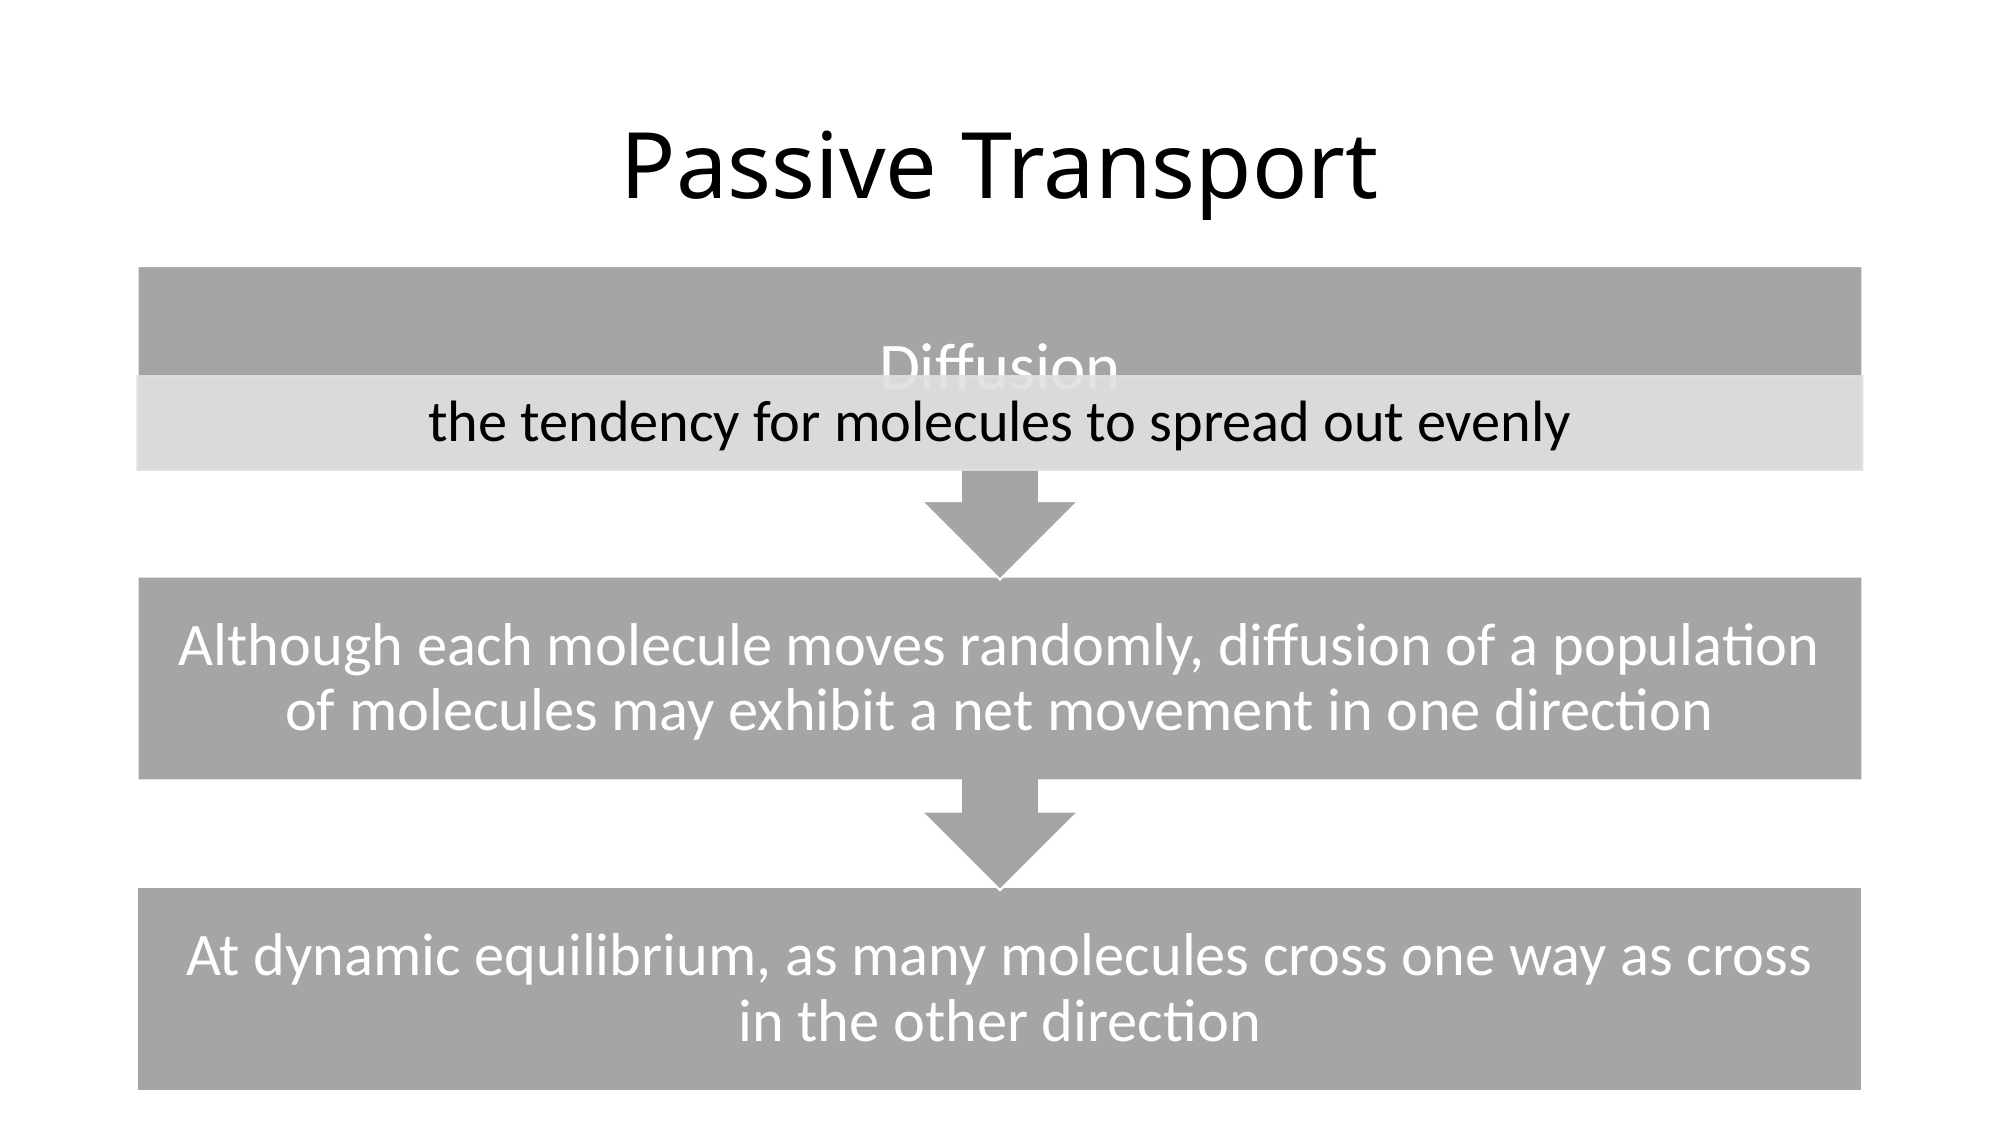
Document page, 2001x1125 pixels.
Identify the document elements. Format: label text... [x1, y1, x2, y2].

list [137, 265, 1863, 1091]
title Passive Transport [137, 59, 1863, 264]
